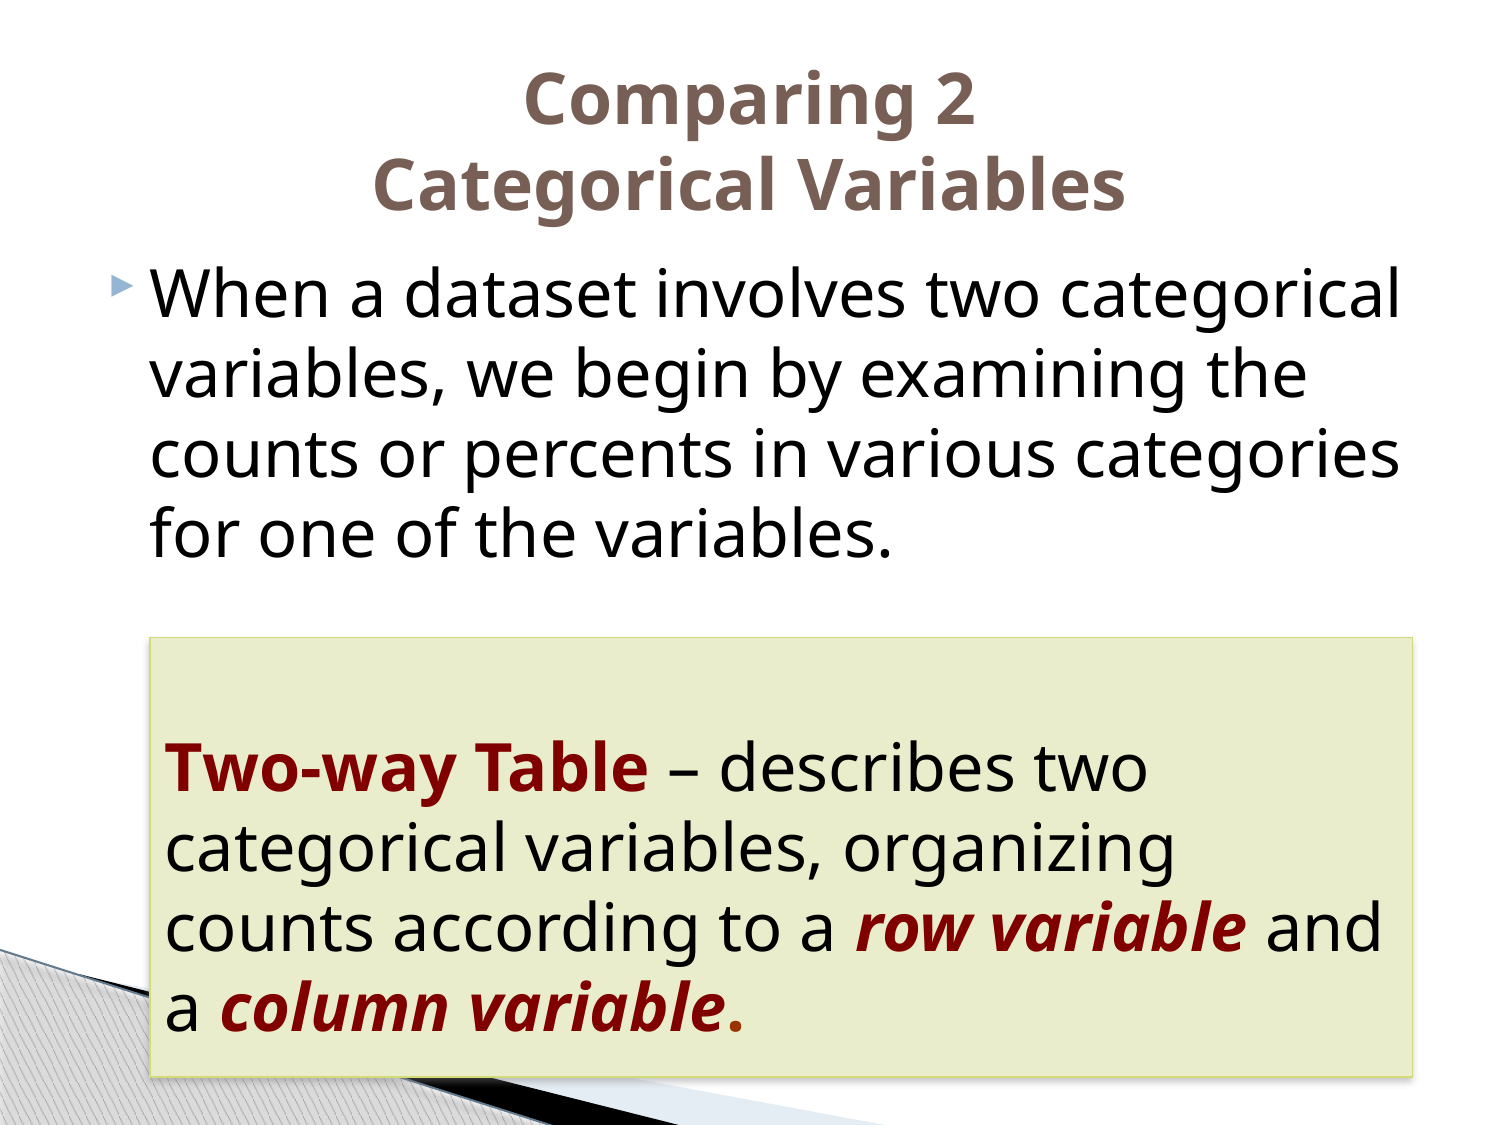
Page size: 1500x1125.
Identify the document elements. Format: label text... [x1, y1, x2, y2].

text_box Two-way Table – describes two categorical variables, organizing counts according to a row variable and a column variable. [149, 637, 1413, 1077]
title Comparing 2 Categorical Variables [75, 45, 1425, 233]
list When a dataset involves two categorical variables, we begin by examining the counts or percents in various categories for one of the variables. [75, 243, 1425, 986]
